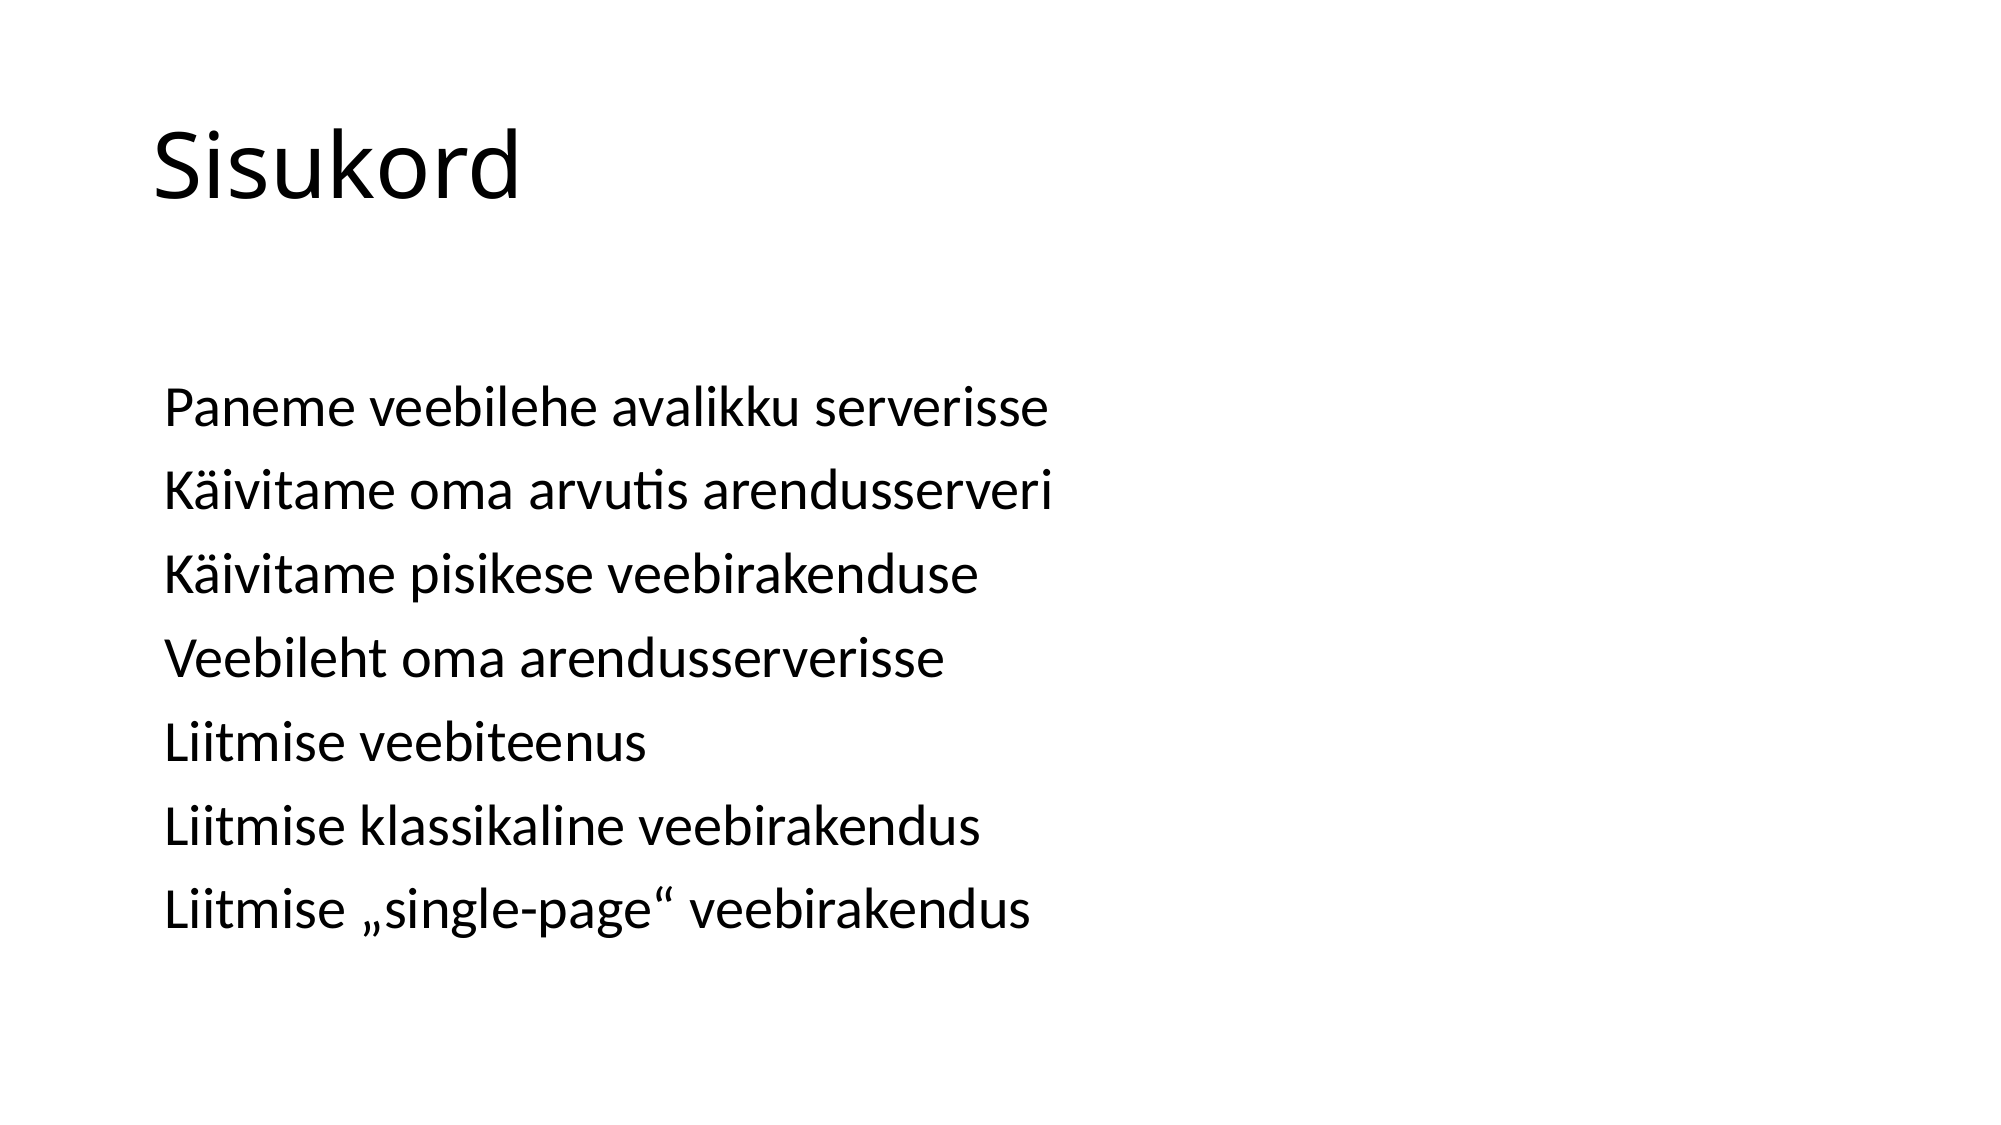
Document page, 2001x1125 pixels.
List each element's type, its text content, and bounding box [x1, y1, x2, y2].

list Paneme veebilehe avalikku serverisse Käivitame oma arvutis arendusserveri Käivitame pisikese veebirakenduse Veebileht oma arendusserverisse Liitmise veebiteenus Liitmise klassikaline veebirakendus Liitmise „single-page“ veebirakendus [149, 277, 1500, 1020]
title Sisukord [137, 59, 1863, 278]
